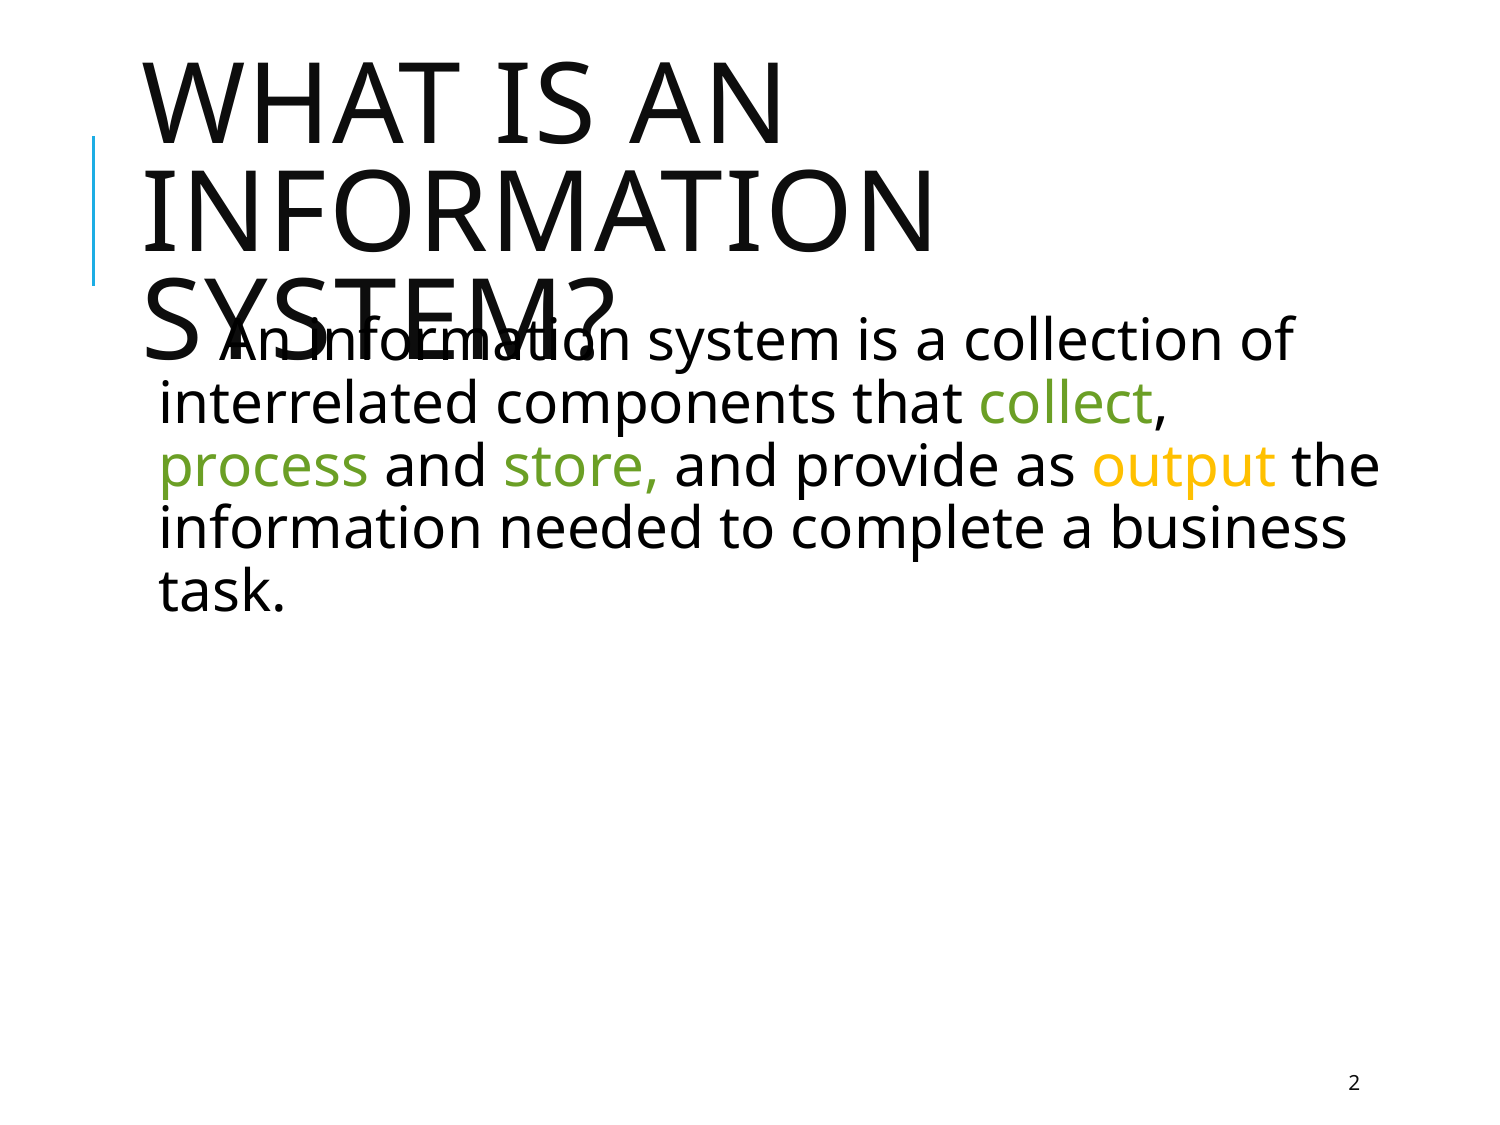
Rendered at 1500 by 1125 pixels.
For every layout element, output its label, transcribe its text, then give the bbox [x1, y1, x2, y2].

title What Is An Information System? [126, 96, 1322, 342]
list An information system is a collection of interrelated components that collect, process and store, and provide as output the information needed to complete a business task. [135, 302, 1400, 846]
slide_number 2 [1333, 1061, 1454, 1107]
